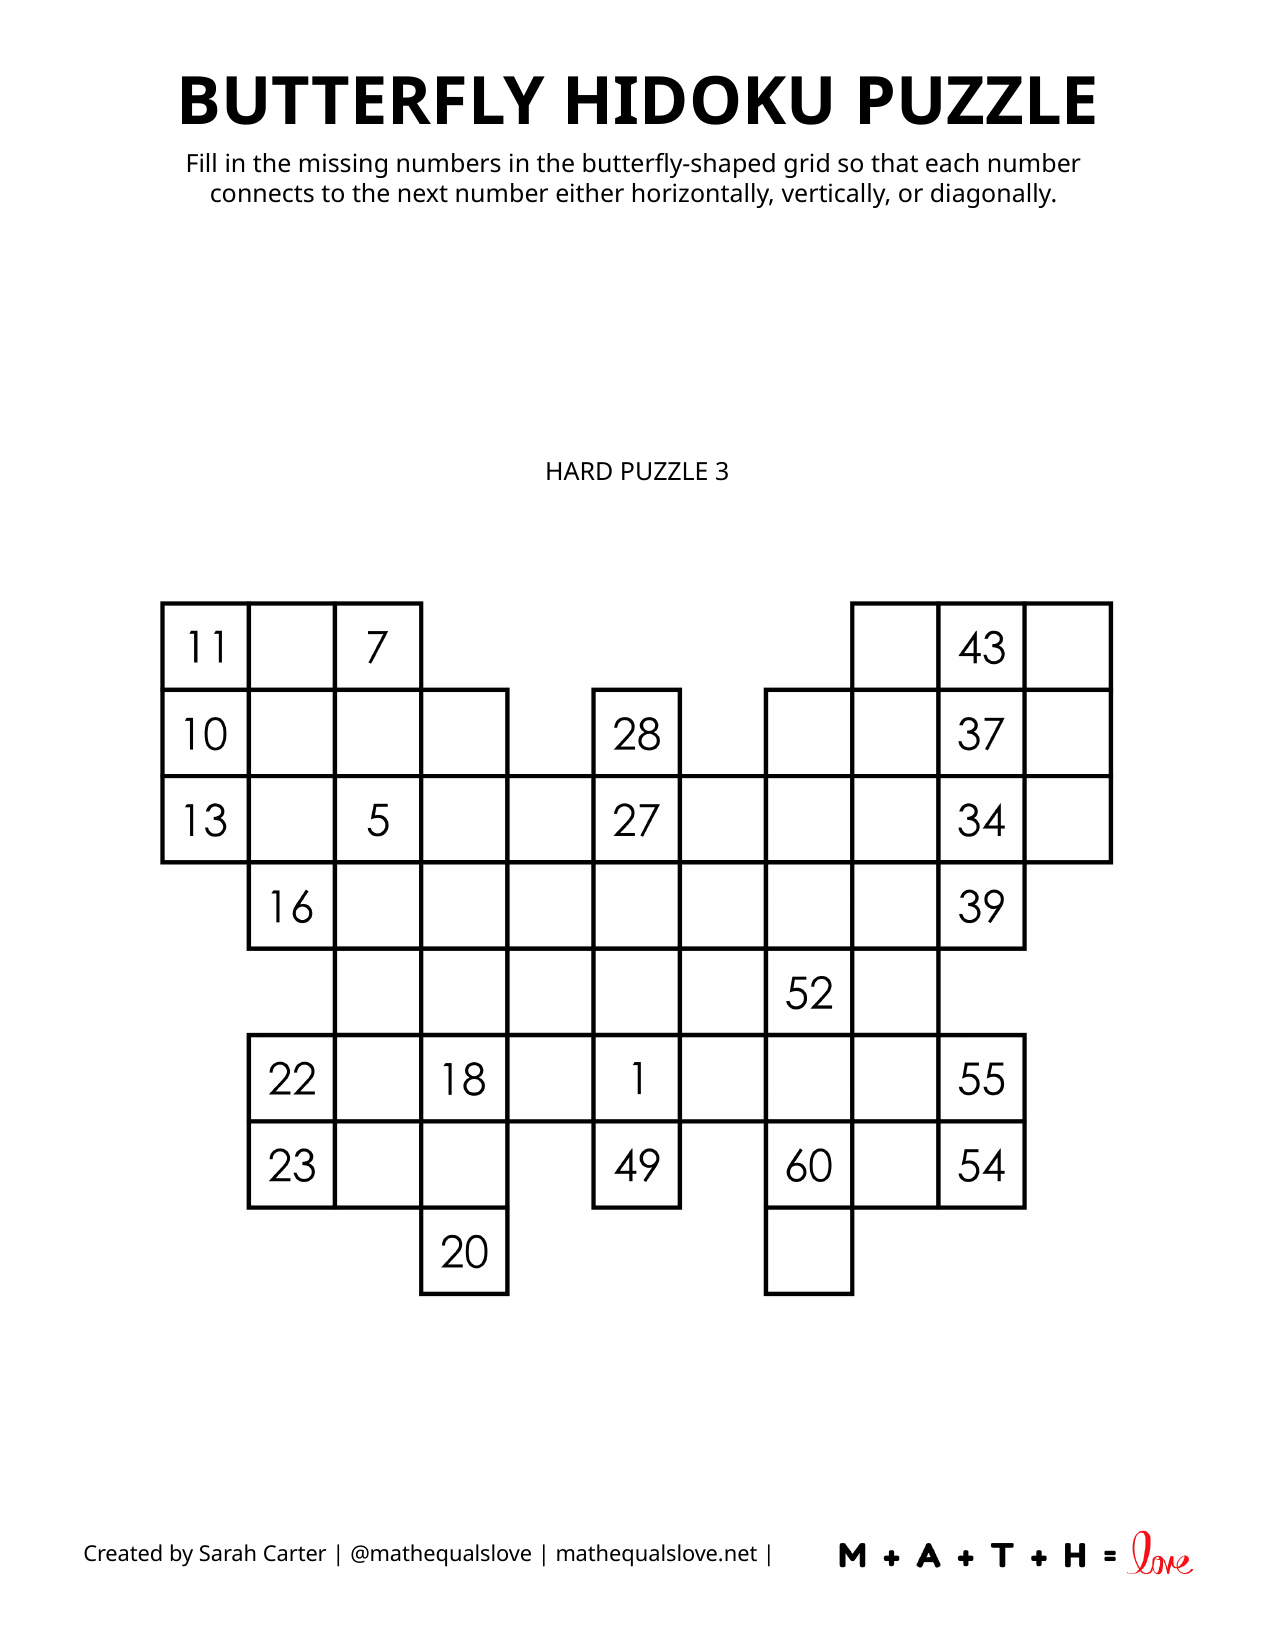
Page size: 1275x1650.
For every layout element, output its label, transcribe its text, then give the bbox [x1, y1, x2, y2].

text_box Fill in the missing numbers in the butterfly-shaped grid so that each number connects to the next number either horizontally, vertically, or diagonally. [0, 140, 1275, 216]
text_box HARD PUZZLE 3 [159, 455, 1116, 507]
picture [157, 599, 1116, 1299]
text_box BUTTERFLY HIDOKU PUZZLE [66, 50, 1211, 140]
picture [826, 1528, 1203, 1579]
text_box Created by Sarah Carter | @mathequalslove | mathequalslove.net | [68, 1532, 826, 1574]
